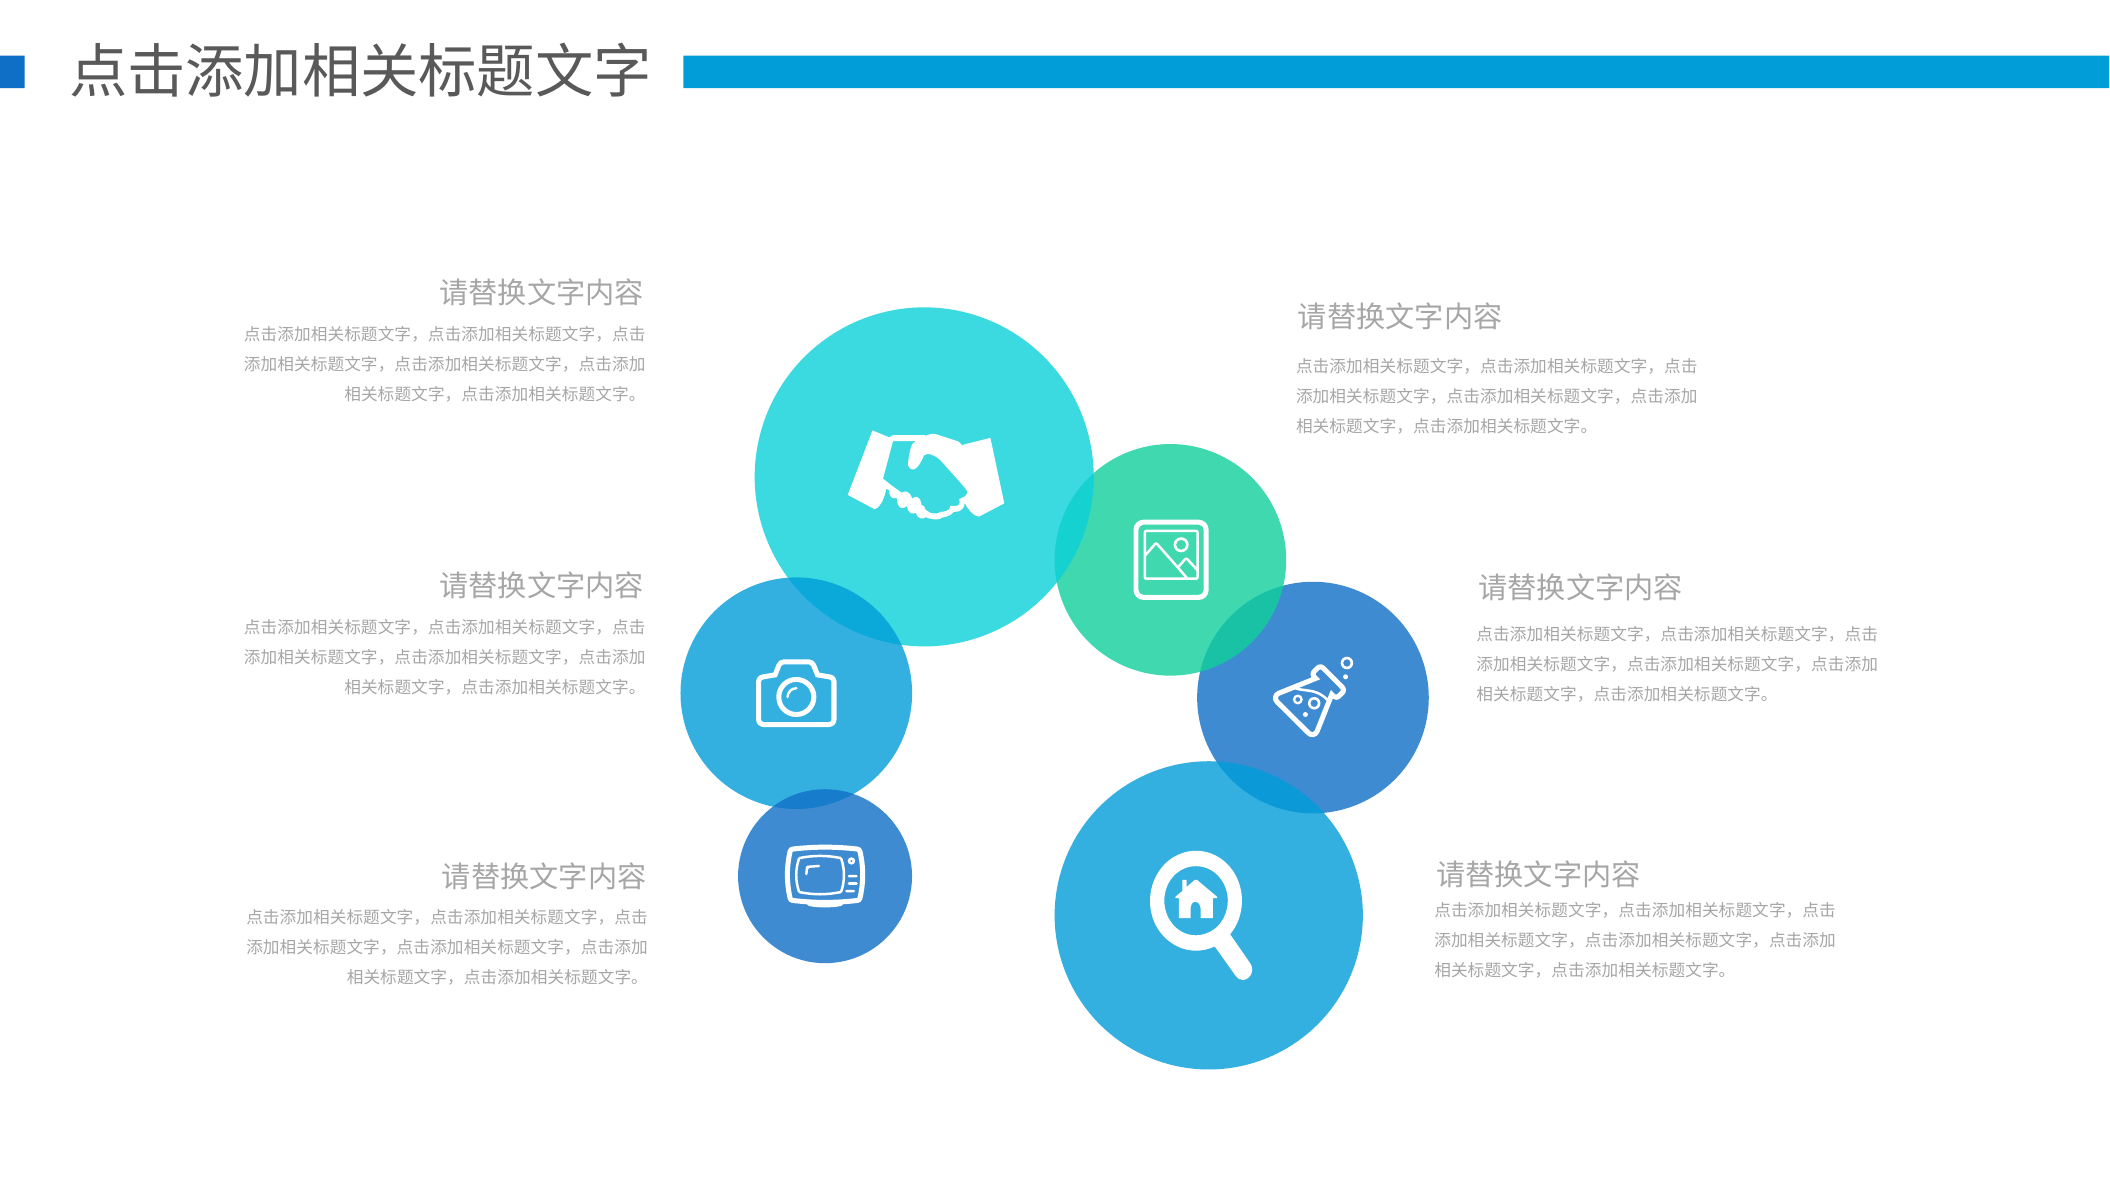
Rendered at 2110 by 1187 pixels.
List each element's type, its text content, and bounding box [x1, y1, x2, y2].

text_box 请替换文字内容 [261, 552, 661, 611]
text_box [1054, 761, 1363, 1070]
text_box 点击添加相关标题文字，点击添加相关标题文字，点击添加相关标题文字，点击添加相关标题文字，点击添加相关标题文字，点击添加相关标题文字。 [1462, 606, 1898, 711]
text_box 请替换文字内容 [1462, 554, 1862, 613]
text_box 请替换文字内容 [261, 259, 661, 318]
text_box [1197, 581, 1429, 814]
text_box 点击添加相关标题文字，点击添加相关标题文字，点击添加相关标题文字，点击添加相关标题文字，点击添加相关标题文字，点击添加相关标题文字。 [224, 306, 660, 411]
text_box 请替换文字内容 [1282, 283, 1681, 341]
text_box 点击添加相关标题文字，点击添加相关标题文字，点击添加相关标题文字，点击添加相关标题文字，点击添加相关标题文字，点击添加相关标题文字。 [224, 599, 660, 704]
text_box 点击添加相关标题文字，点击添加相关标题文字，点击添加相关标题文字，点击添加相关标题文字，点击添加相关标题文字，点击添加相关标题文字。 [1281, 338, 1717, 443]
text_box 点击添加相关标题文字 [54, 26, 667, 112]
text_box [680, 577, 913, 809]
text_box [1054, 444, 1287, 676]
text_box 请替换文字内容 [1420, 841, 1819, 899]
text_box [738, 789, 913, 964]
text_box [754, 307, 1094, 647]
text_box 请替换文字内容 [263, 843, 663, 901]
text_box 点击添加相关标题文字，点击添加相关标题文字，点击添加相关标题文字，点击添加相关标题文字，点击添加相关标题文字，点击添加相关标题文字。 [227, 890, 663, 995]
text_box 点击添加相关标题文字，点击添加相关标题文字，点击添加相关标题文字，点击添加相关标题文字，点击添加相关标题文字，点击添加相关标题文字。 [1420, 883, 1856, 988]
